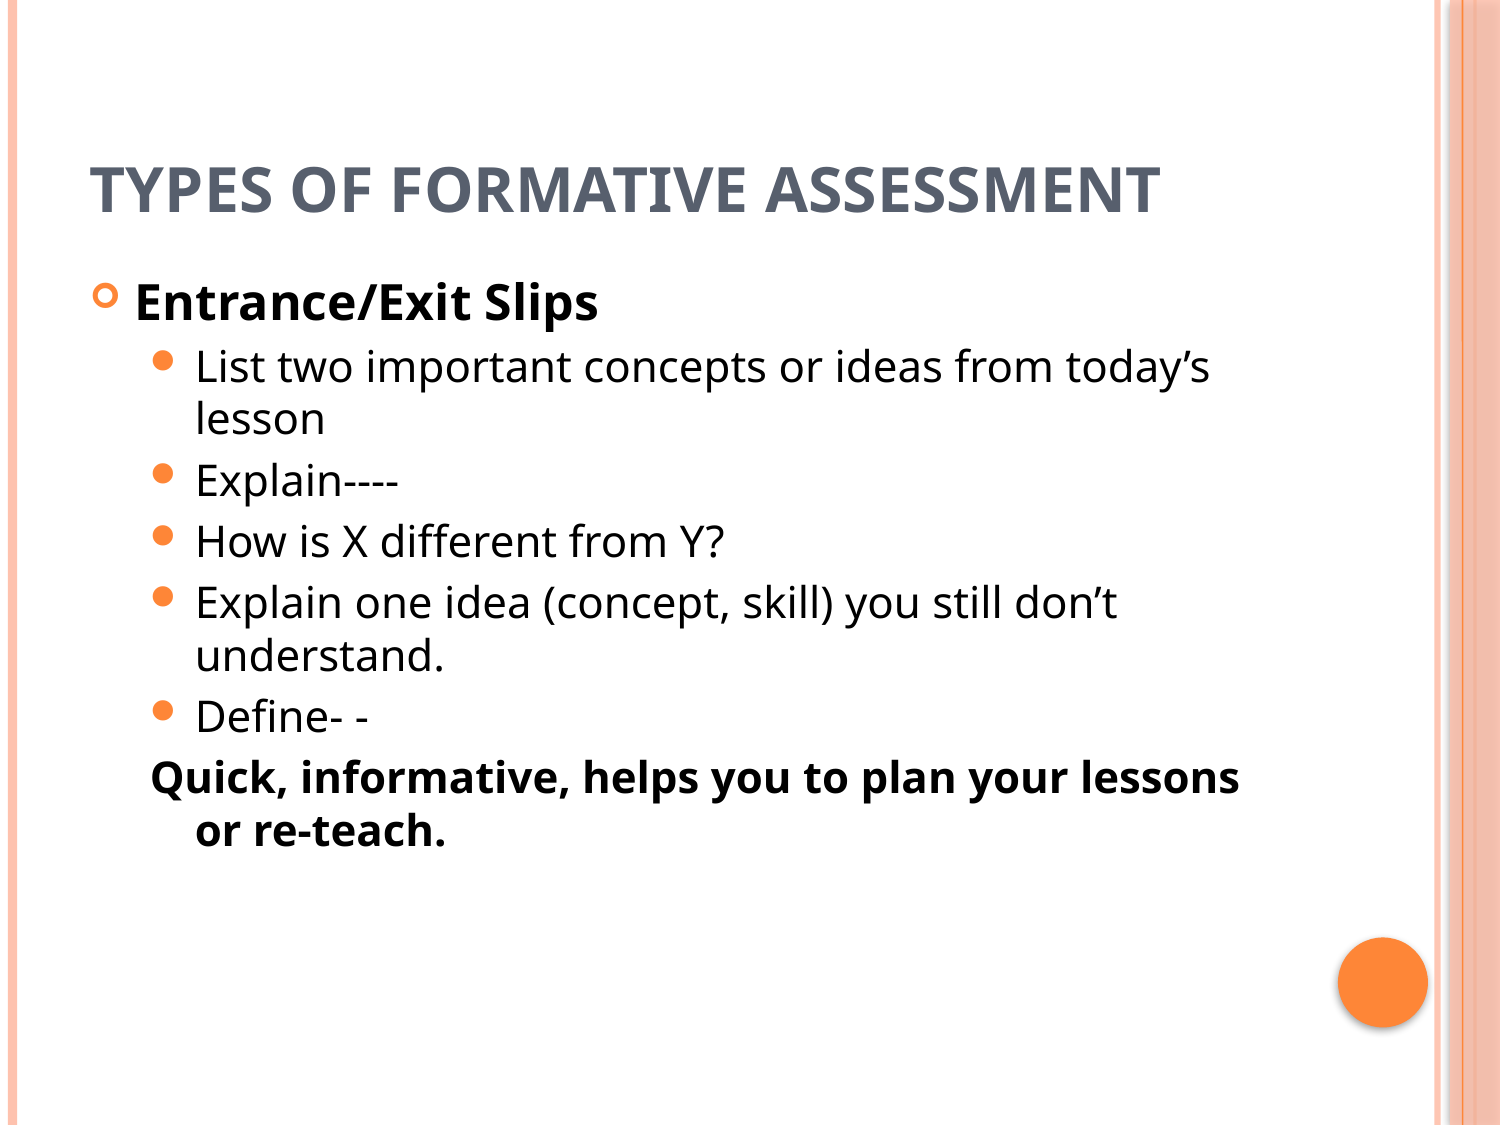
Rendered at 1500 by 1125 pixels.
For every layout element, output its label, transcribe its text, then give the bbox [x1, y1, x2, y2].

title Types of Formative Assessment [75, 45, 1300, 233]
list Entrance/Exit Slips List two important concepts or ideas from today’s lesson Explain---- How is X different from Y? Explain one idea (concept, skill) you still don’t understand. Define- - Quick, informative, helps you to plan your lessons or re-teach. [75, 262, 1300, 1062]
